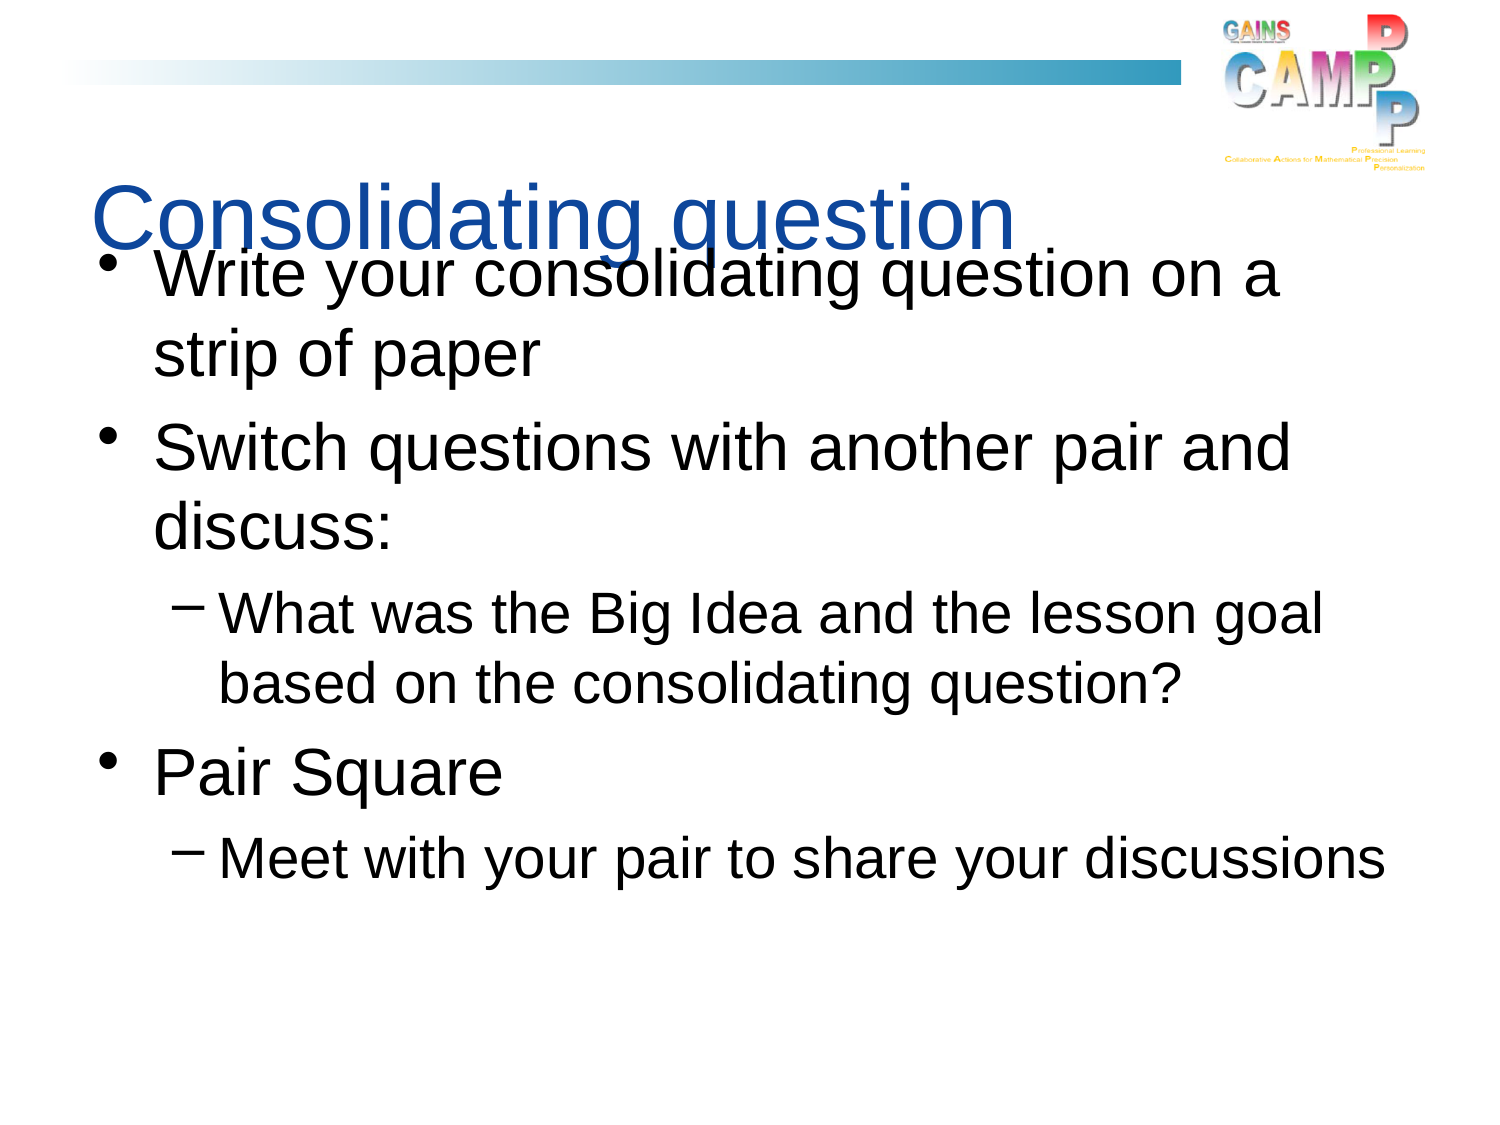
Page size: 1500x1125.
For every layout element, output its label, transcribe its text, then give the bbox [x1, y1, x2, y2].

title Consolidating question [74, 124, 1426, 301]
list Write your consolidating question on a strip of paper Switch questions with another pair and discuss: What was the Big Idea and the lesson goal based on the consolidating question? Pair Square Meet with your pair to share your discussions [81, 222, 1433, 966]
picture [1204, 0, 1442, 190]
